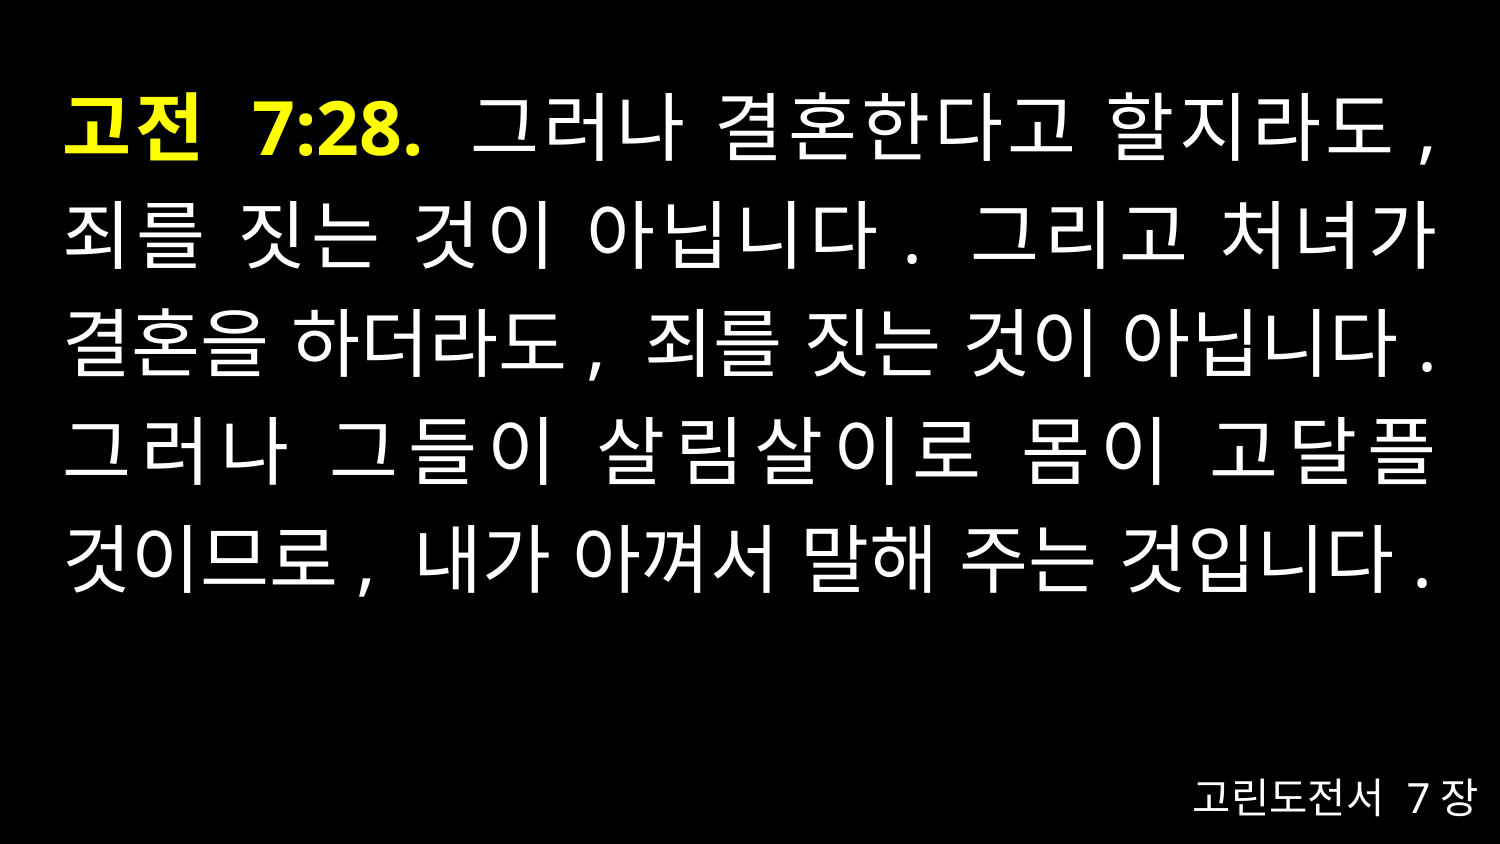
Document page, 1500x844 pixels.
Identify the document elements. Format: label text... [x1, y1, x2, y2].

title 고전 7:28. 그러나 결혼한다고 할지라도, 죄를 짓는 것이 아닙니다. 그리고 처녀가 결혼을 하더라도, 죄를 짓는 것이 아닙니다. 그러나 그들이 살림살이로 몸이 고달플 것이므로, 내가 아껴서 말해 주는 것입니다. [0, 0, 1500, 844]
subtitle 고린도전서 7장 [916, 770, 1500, 844]
